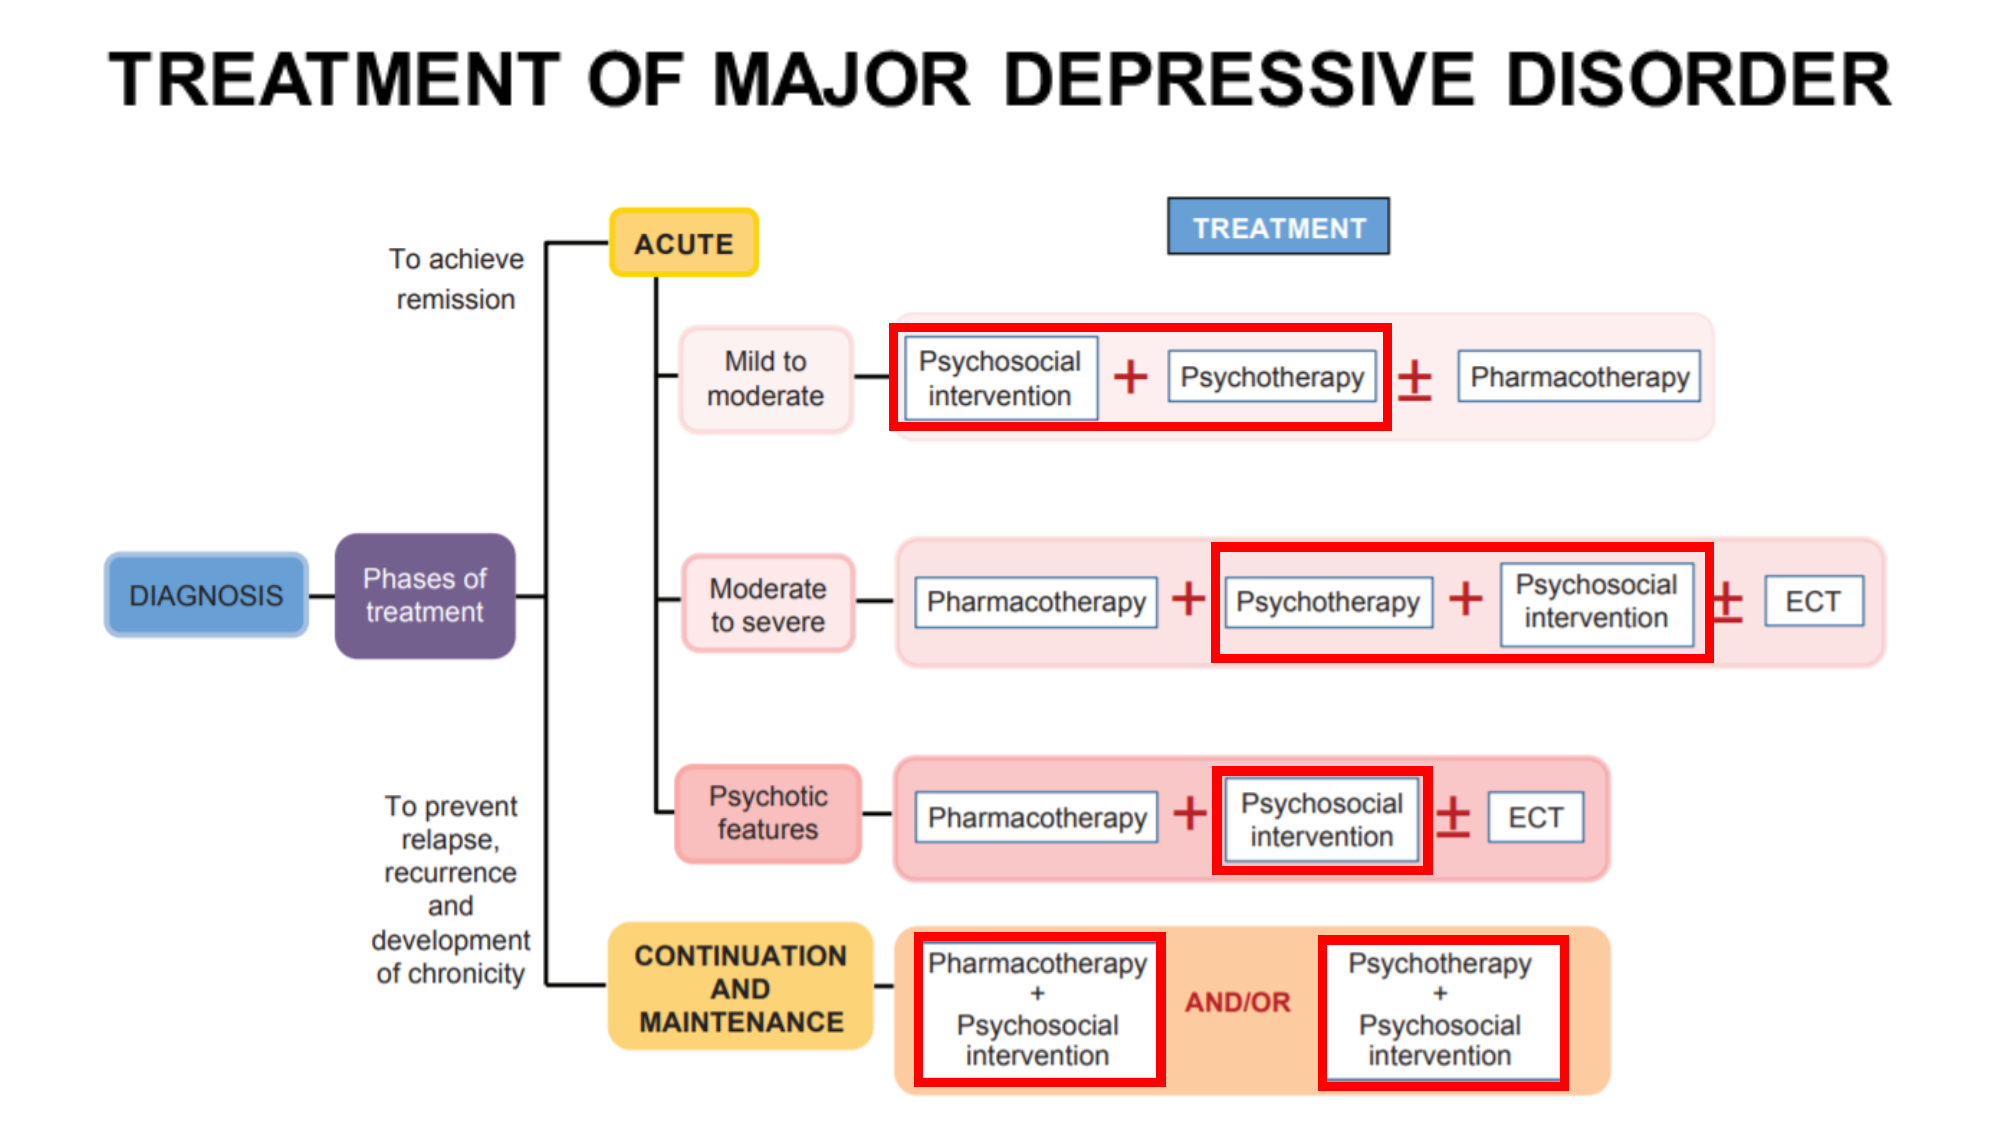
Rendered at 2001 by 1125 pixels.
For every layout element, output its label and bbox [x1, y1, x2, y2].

text_box [0, 116, 2000, 1125]
picture [62, 9, 1938, 116]
